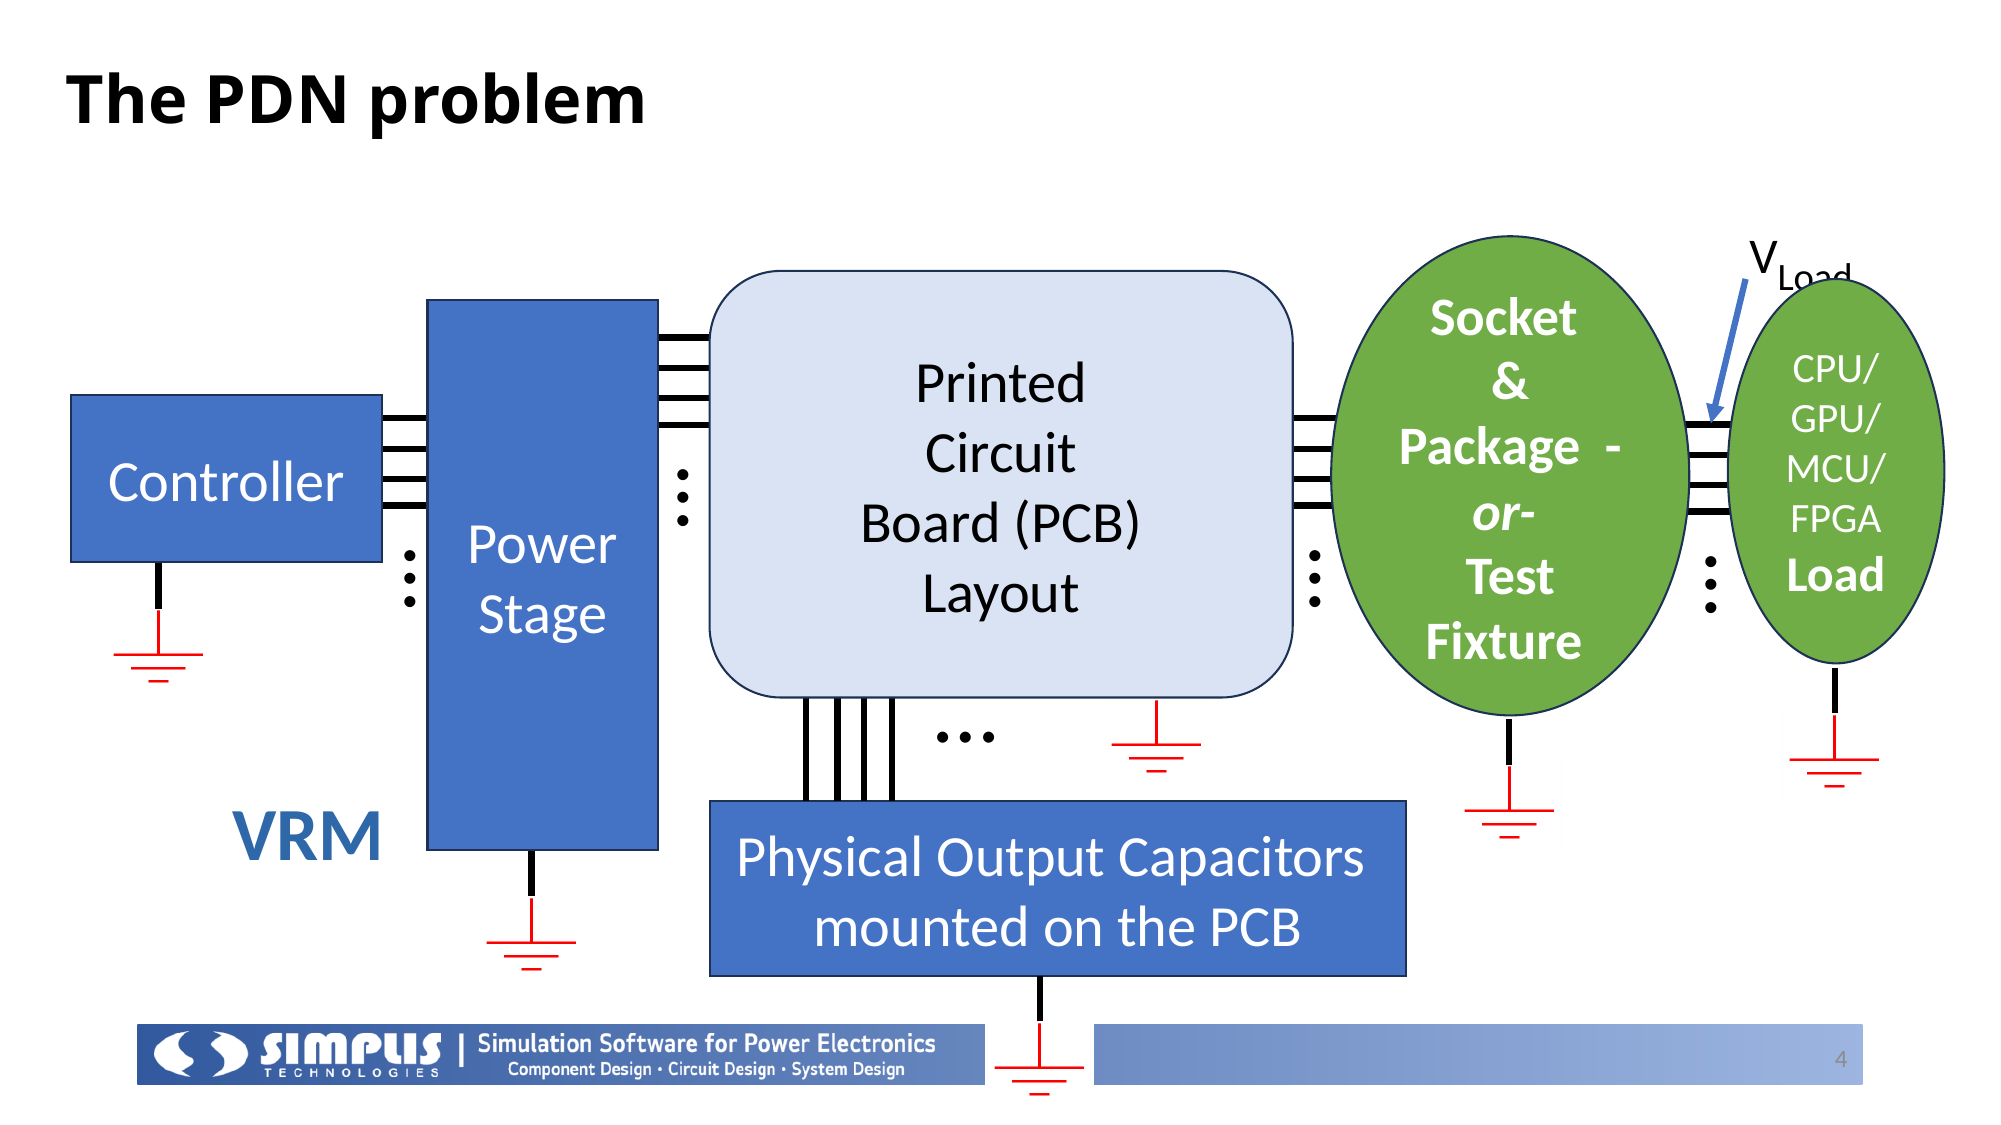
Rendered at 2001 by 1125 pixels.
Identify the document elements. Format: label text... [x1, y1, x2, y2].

picture [1102, 694, 1211, 785]
picture [477, 892, 586, 983]
slide_number 4 [1412, 1027, 1863, 1088]
text_box Physical Output Capacitors mounted on the PCB [709, 800, 1407, 977]
title The PDN problem [50, 49, 1776, 237]
text_box Controller [70, 394, 383, 563]
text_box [1267, 418, 1410, 622]
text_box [636, 337, 778, 541]
text_box VLoad [1734, 199, 1868, 306]
text_box … [919, 699, 1009, 786]
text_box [1710, 278, 1746, 424]
text_box CPU/ GPU/ MCU/ FPGA Load [1746, 277, 1946, 665]
text_box VRM [217, 777, 400, 883]
picture [1780, 709, 1889, 800]
text_box Power Stage [426, 299, 659, 851]
picture [1455, 760, 1564, 851]
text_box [1664, 424, 1806, 628]
text_box Socket & Package -or- Test Fixture [1335, 235, 1687, 717]
text_box Printed Circuit Board (PCB) Layout [708, 269, 1294, 699]
picture [985, 1017, 1094, 1108]
picture [104, 604, 213, 695]
picture [154, 1007, 945, 1108]
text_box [363, 418, 505, 622]
